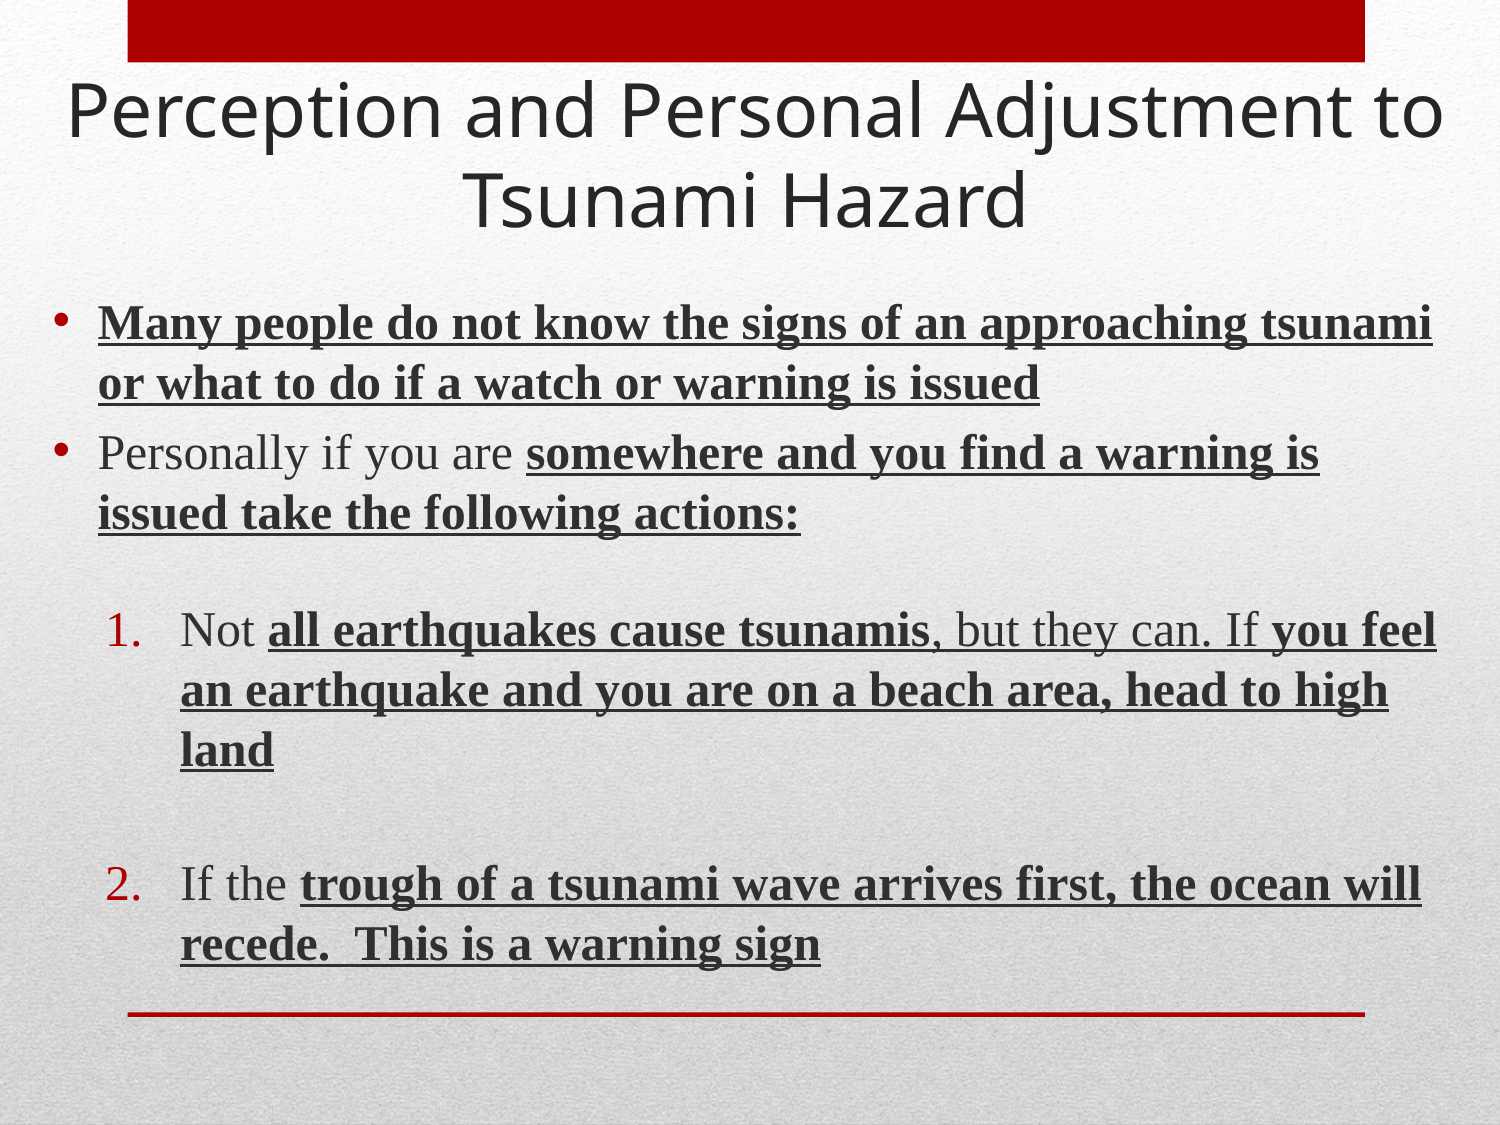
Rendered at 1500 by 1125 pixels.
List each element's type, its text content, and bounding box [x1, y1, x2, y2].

list Many people do not know the signs of an approaching tsunami or what to do if a watch or warning is issued Personally if you are somewhere and you find a warning is issued take the following actions: Not all earthquakes cause tsunamis, but they can. If you feel an earthquake and you are on a beach area, head to high land If the trough of a tsunami wave arrives first, the ocean will recede. This is a warning sign [37, 262, 1475, 1063]
title Perception and Personal Adjustment to Tsunami Hazard [37, 75, 1475, 250]
